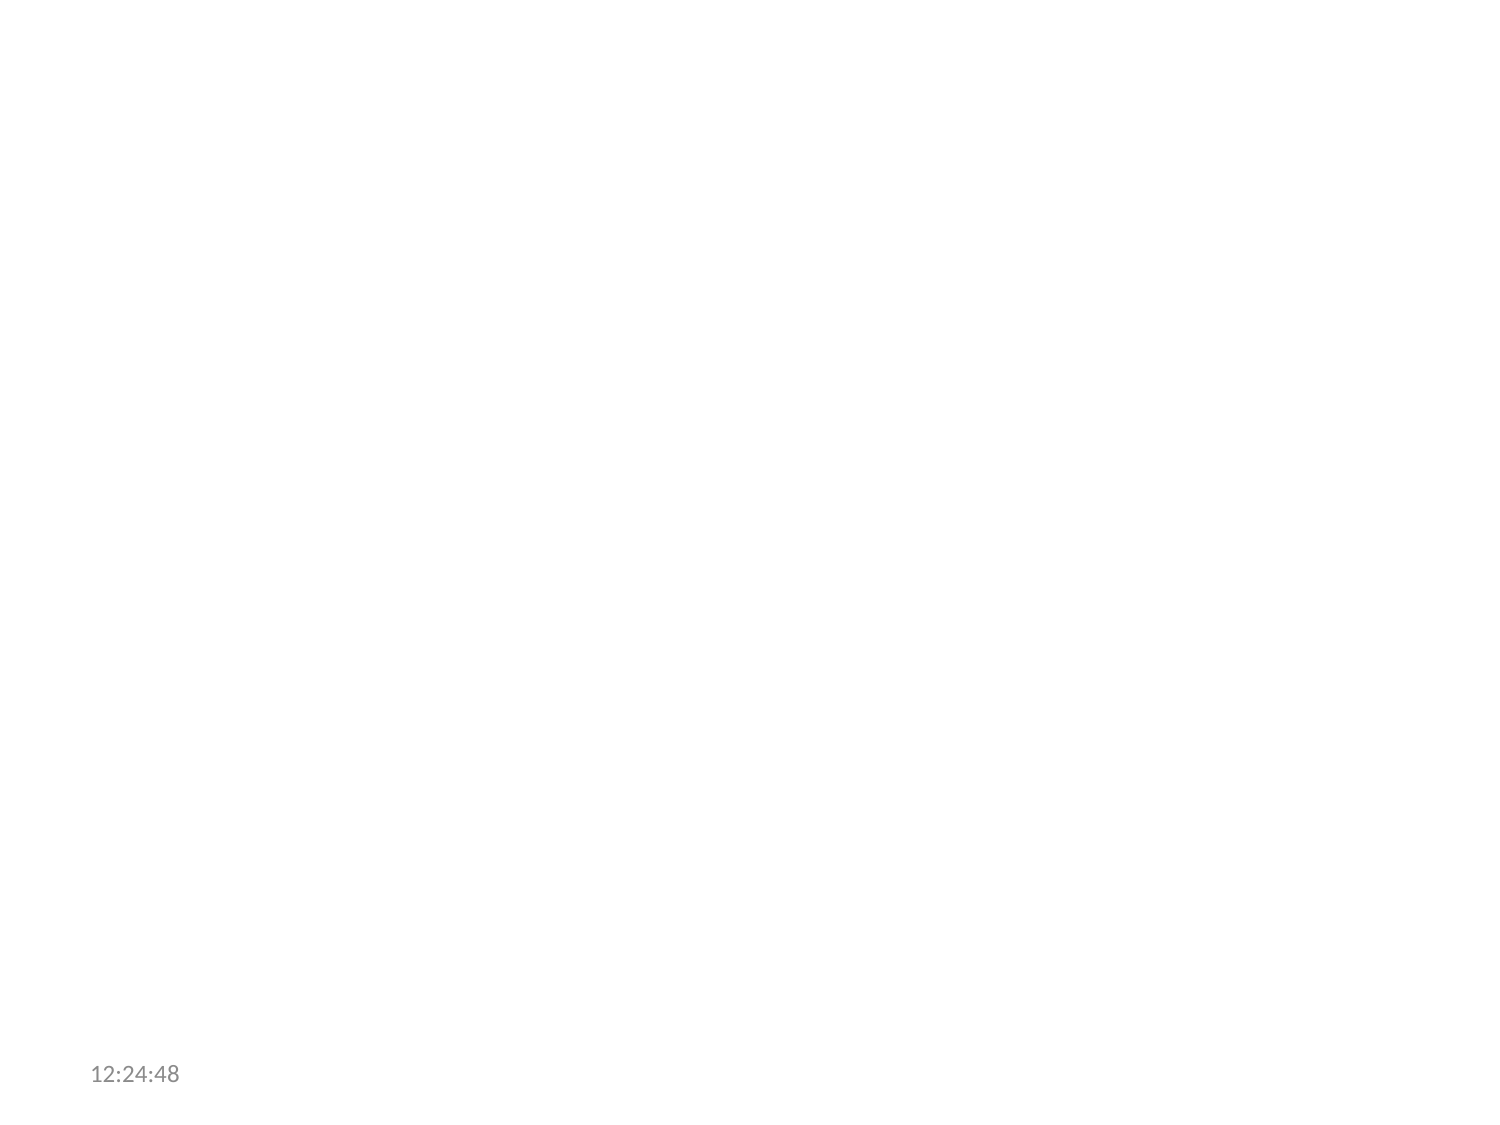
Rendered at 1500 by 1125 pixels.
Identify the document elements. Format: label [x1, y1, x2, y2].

slide_number [75, 1042, 425, 1103]
